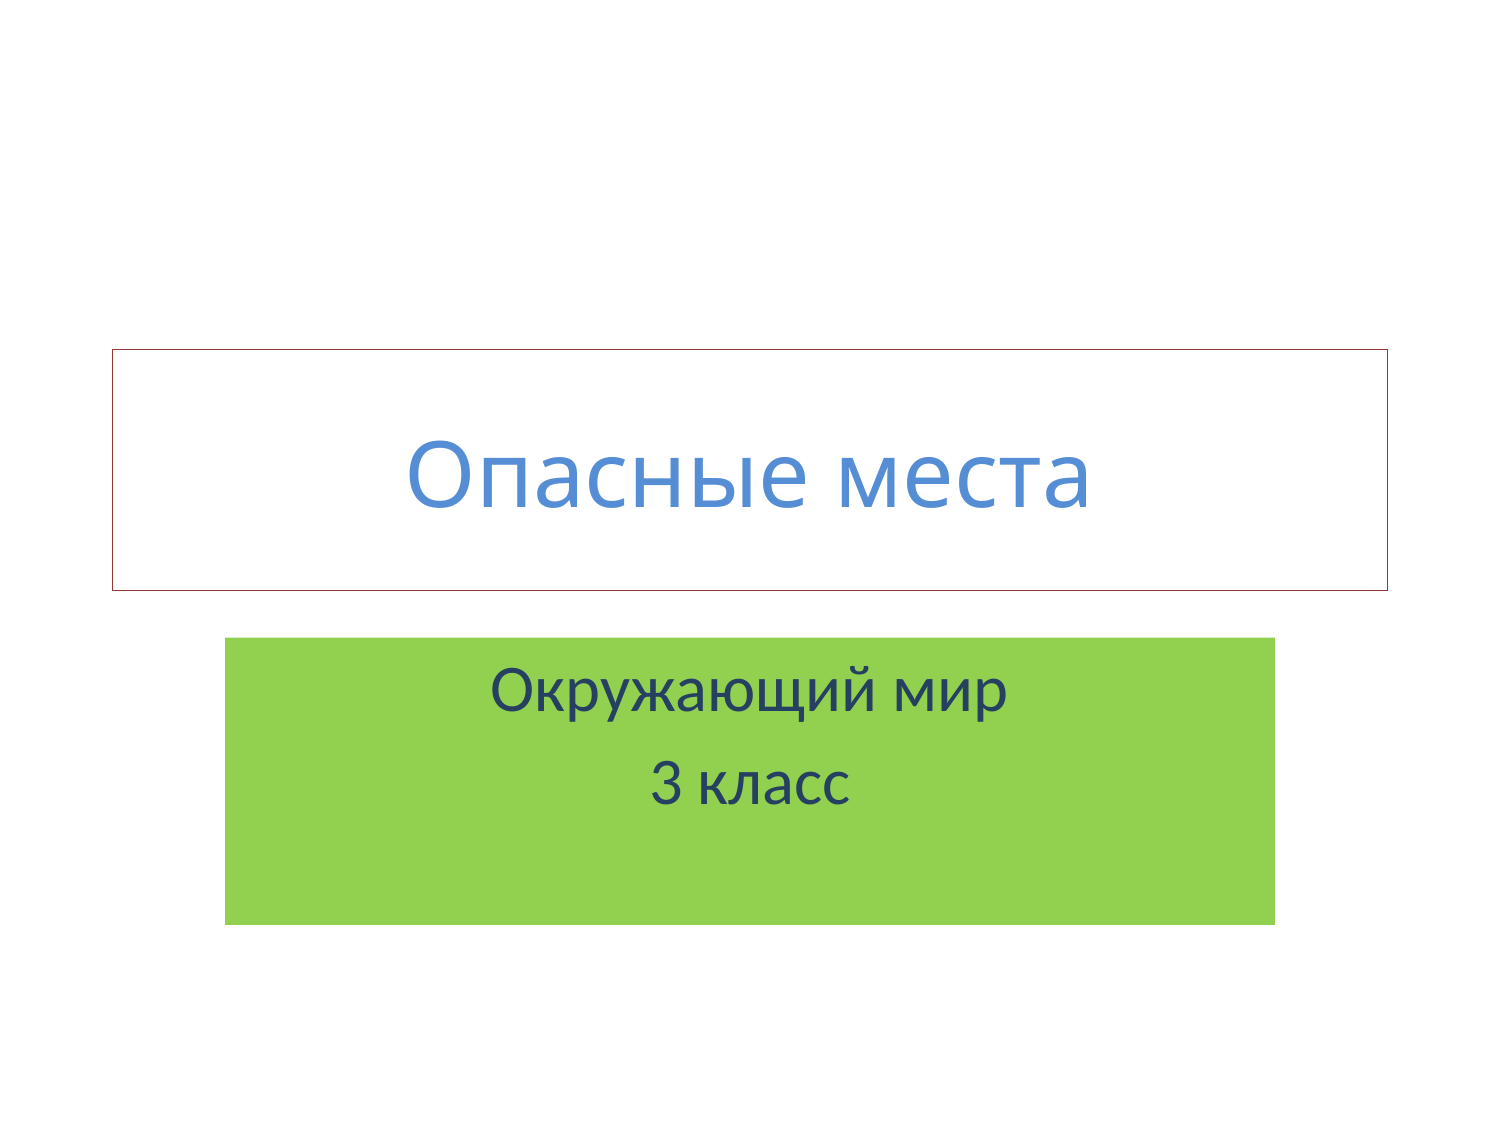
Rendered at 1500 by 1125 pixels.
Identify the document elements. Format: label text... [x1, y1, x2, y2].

subtitle Окружающий мир 3 класс [225, 637, 1275, 925]
title Опасные места [112, 349, 1388, 591]
